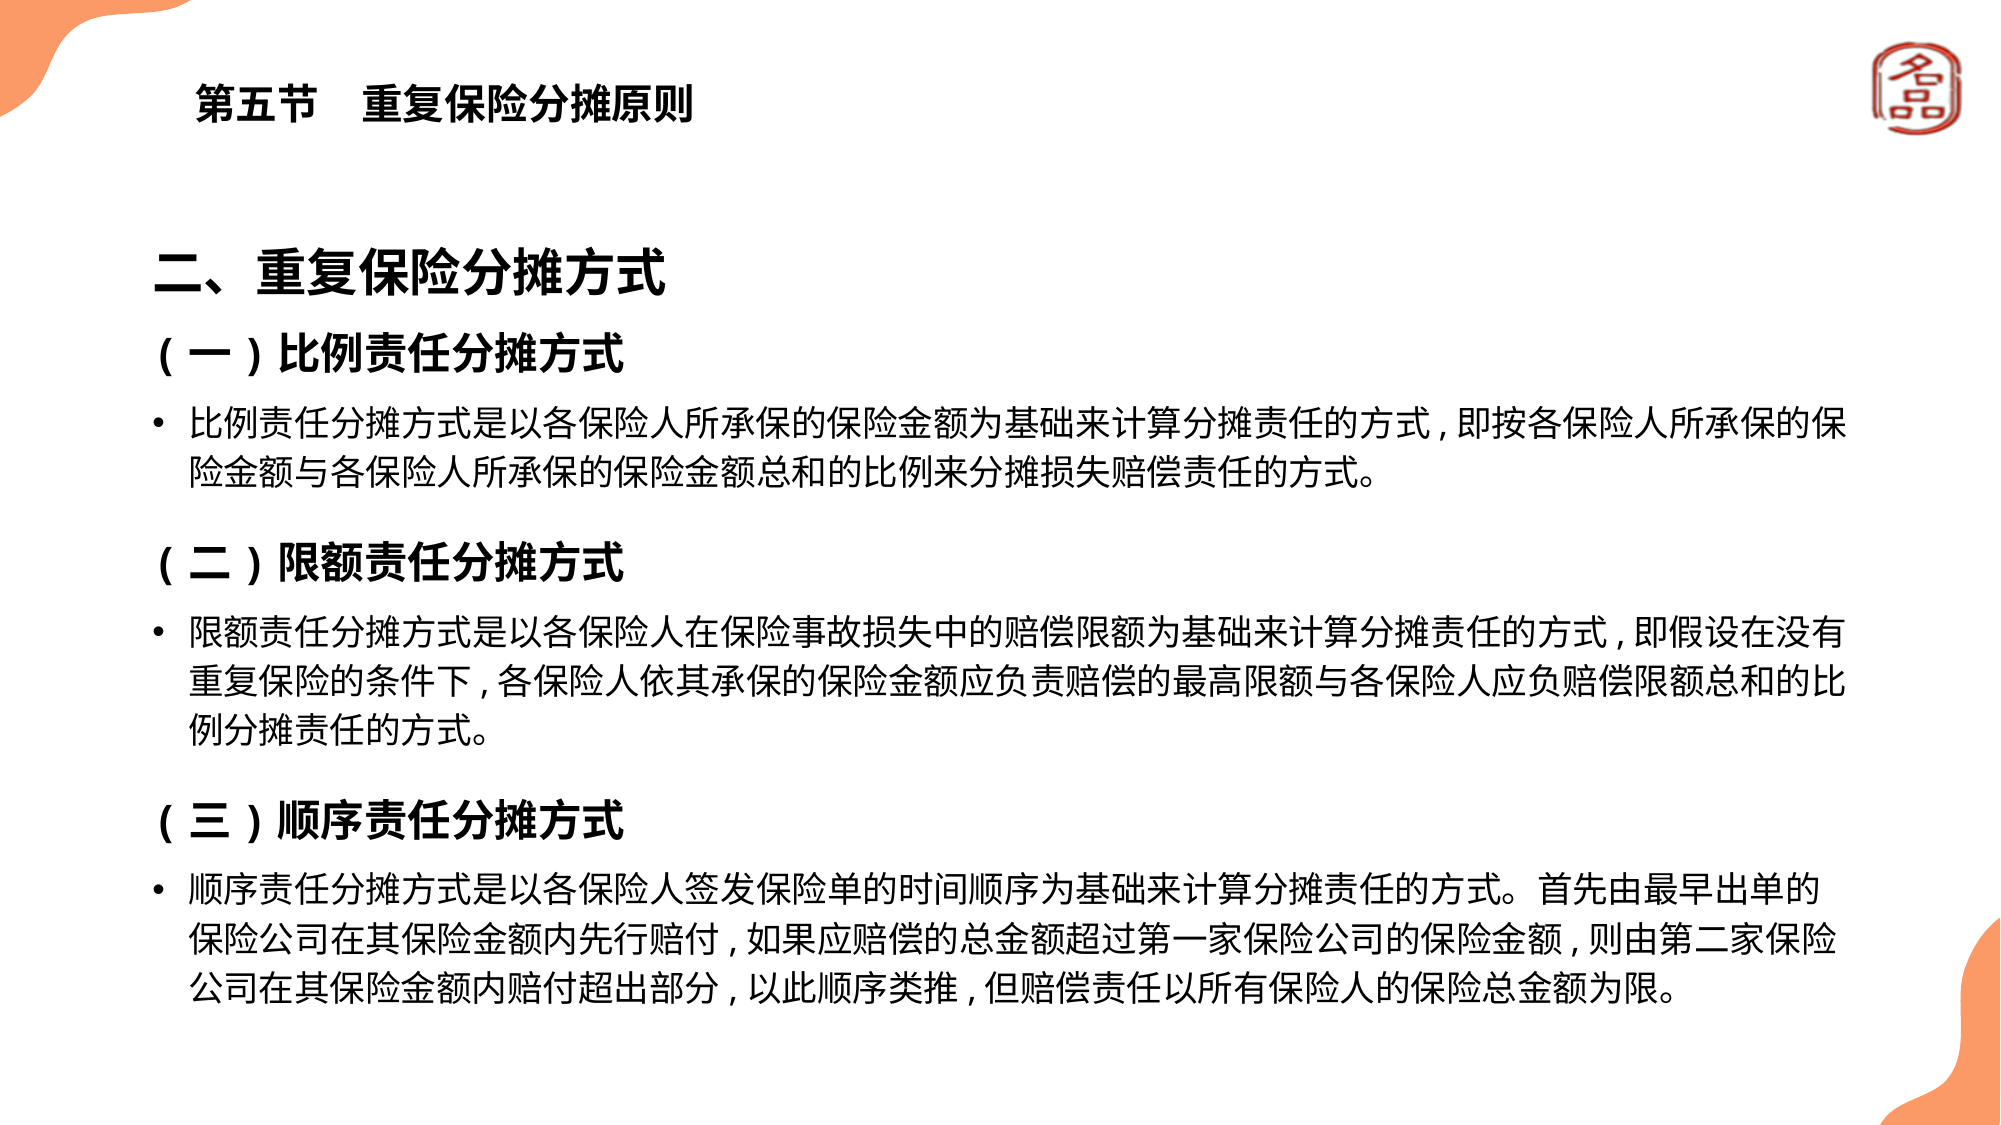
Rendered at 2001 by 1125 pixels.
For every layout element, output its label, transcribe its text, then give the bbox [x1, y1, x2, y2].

title 第五节 重复保险分摊原则 [137, 60, 1863, 152]
list 二、重复保险分摊方式 (一)比例责任分摊方式 比例责任分摊方式是以各保险人所承保的保险金额为基础来计算分摊责任的方式,即按各保险人所承保的保险金额与各保险人所承保的保险金额总和的比例来分摊损失赔偿责任的方式。 (二)限额责任分摊方式 限额责任分摊方式是以各保险人在保险事故损失中的赔偿限额为基础来计算分摊责任的方式,即假设在没有重复保险的条件下,各保险人依其承保的保险金额应负责赔偿的最高限额与各保险人应负赔偿限额总和的比例分摊责任的方式。 (三)顺序责任分摊方式 顺序责任分摊方式是以各保险人签发保险单的时间顺序为基础来计算分摊责任的方式。首先由最早出单的保险公司在其保险金额内先行赔付,如果应赔偿的总金额超过第一家保险公司的保险金额,则由第二家保险公司在其保险金额内赔付超出部分,以此顺序类推,但赔偿责任以所有保险人的保险总金额为限。 [137, 217, 1863, 1031]
picture [1861, 10, 1990, 147]
